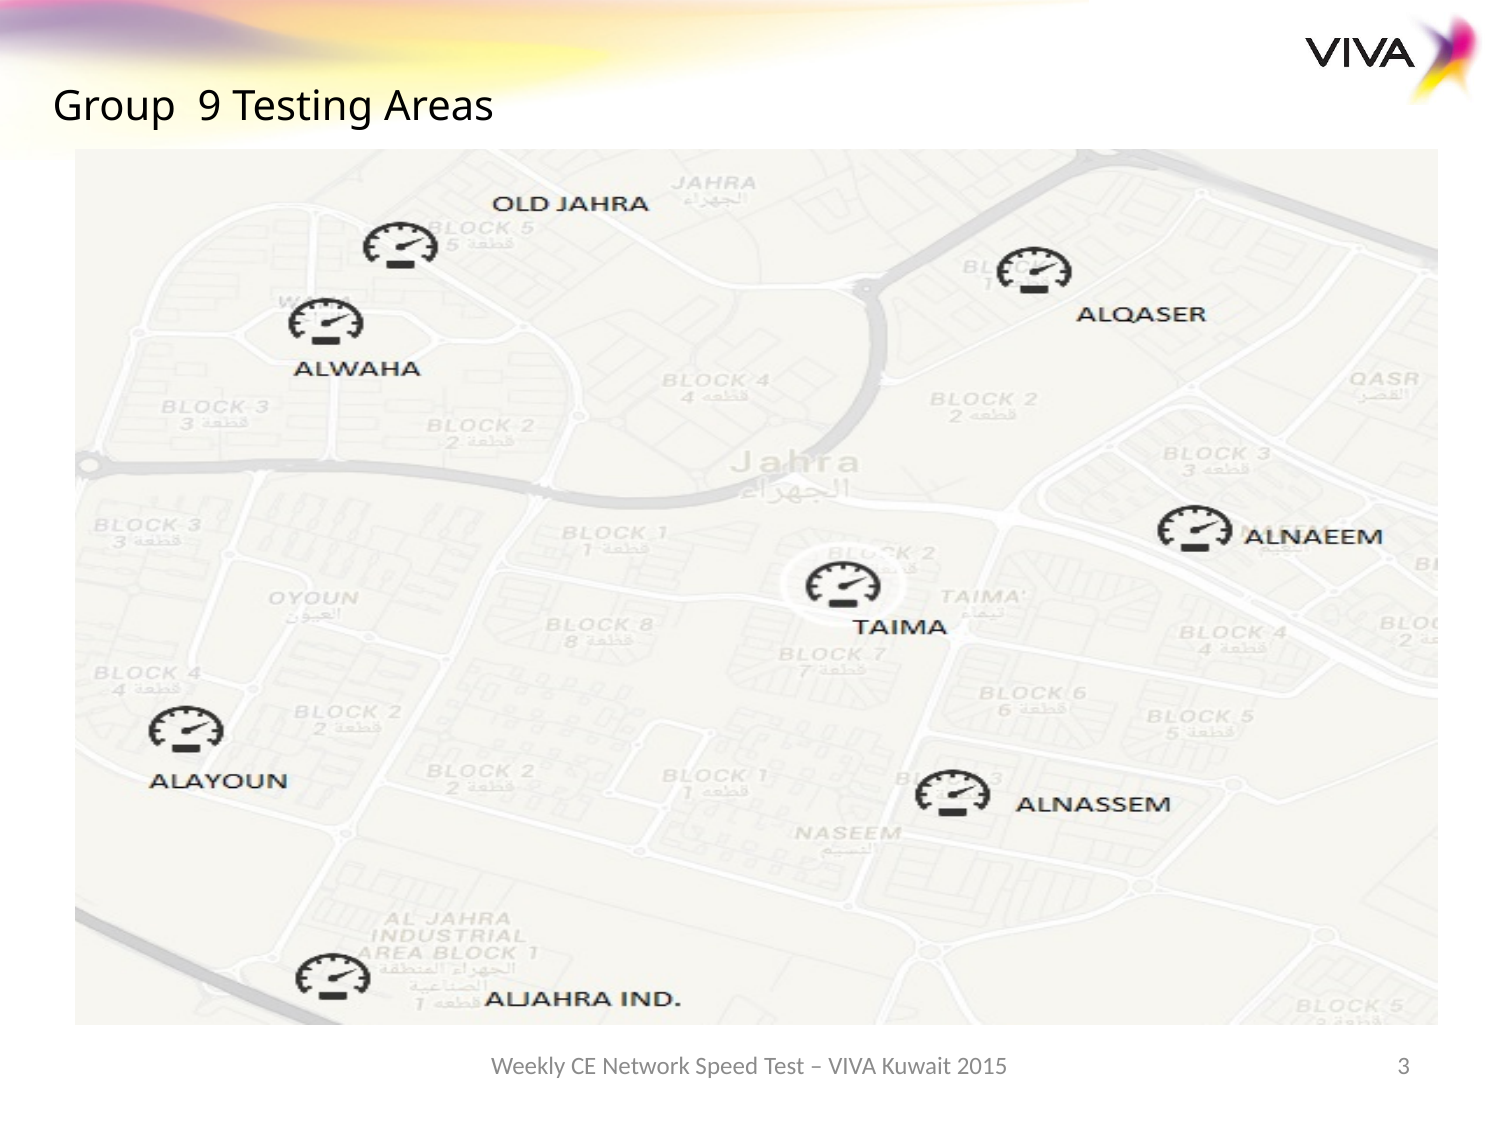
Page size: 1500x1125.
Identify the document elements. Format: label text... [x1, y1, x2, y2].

picture [1300, 12, 1485, 105]
text_box 3 [1074, 1042, 1425, 1103]
picture [0, 0, 1089, 160]
text_box Group 9 Testing Areas [37, 24, 1278, 184]
text_box Weekly CE Network Speed Test – VIVA Kuwait 2015 [205, 1042, 1074, 1103]
picture [74, 149, 1438, 1026]
